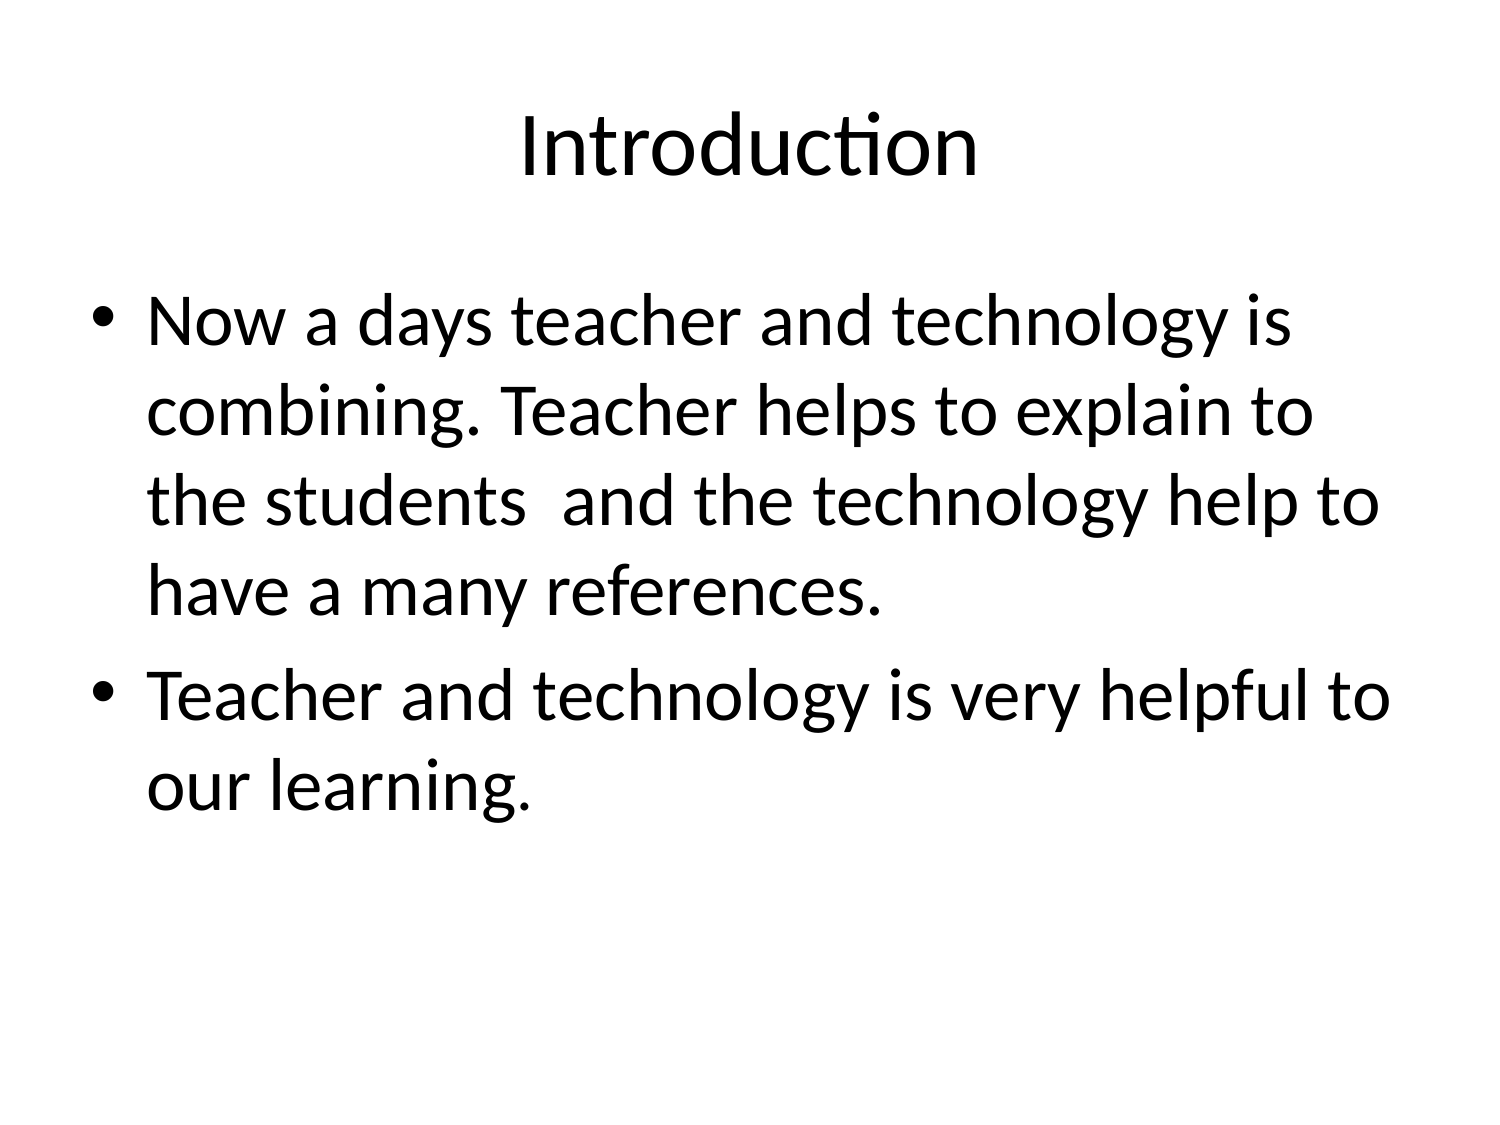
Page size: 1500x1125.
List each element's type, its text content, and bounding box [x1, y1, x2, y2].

title Introduction [75, 45, 1425, 233]
list Now a days teacher and technology is combining. Teacher helps to explain to the students and the technology help to have a many references. Teacher and technology is very helpful to our learning. [75, 262, 1425, 1005]
